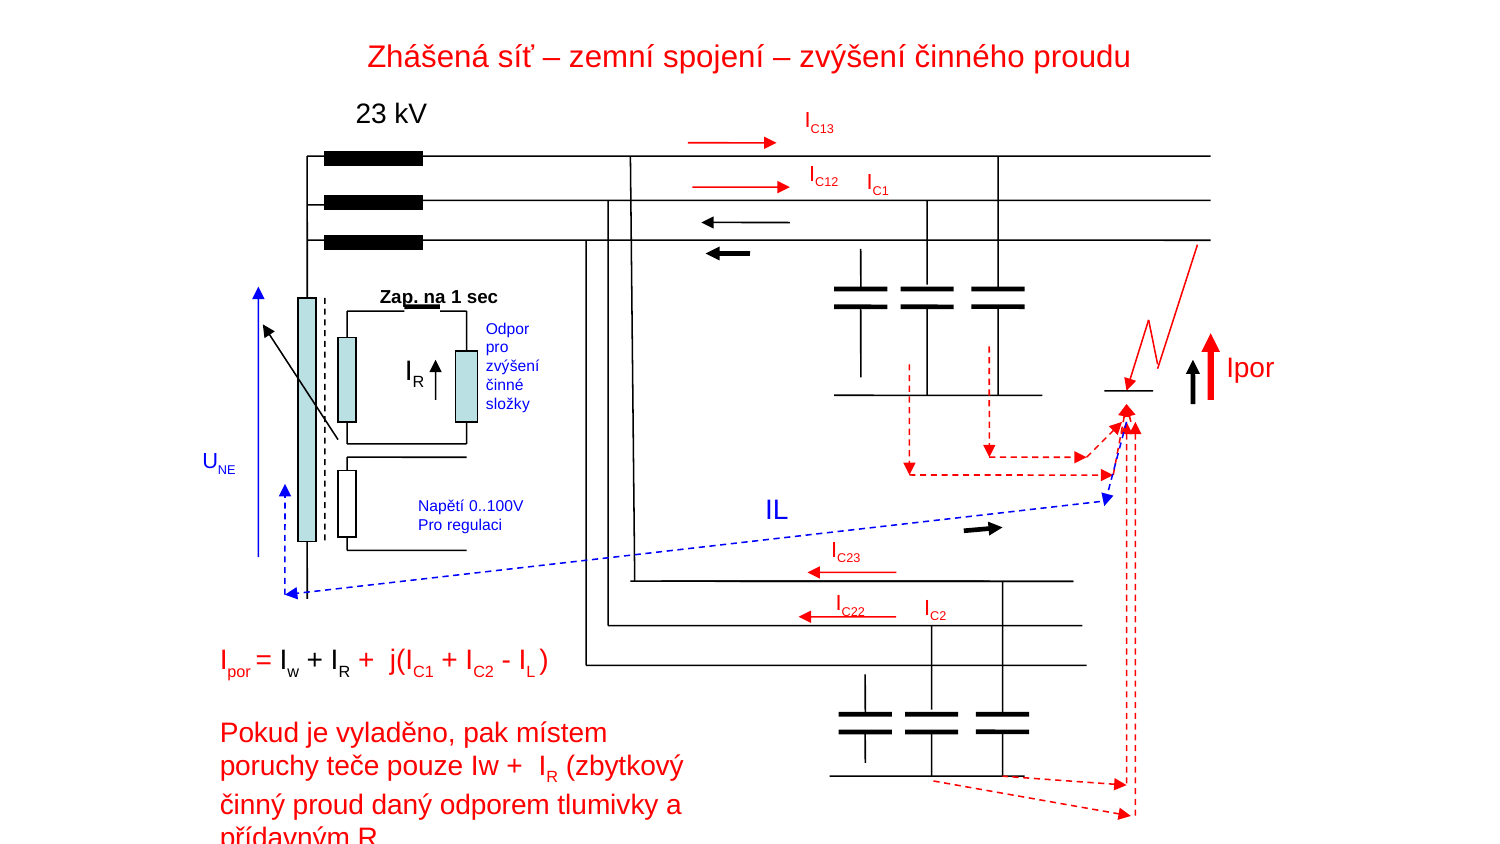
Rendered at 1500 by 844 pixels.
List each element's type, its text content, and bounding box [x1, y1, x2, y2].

text_box 23 kV [340, 87, 443, 137]
text_box Ipor [1211, 342, 1290, 391]
text_box [1108, 778, 1127, 791]
text_box [1186, 359, 1200, 405]
text_box IL [750, 483, 804, 533]
text_box [1118, 404, 1126, 417]
text_box IC22 [820, 581, 897, 626]
text_box [705, 247, 751, 260]
text_box [1108, 421, 1123, 436]
text_box [1204, 333, 1216, 400]
text_box [701, 216, 790, 229]
text_box [252, 286, 265, 558]
text_box Odpor pro zvýšení činné složky [471, 311, 564, 420]
text_box [298, 297, 316, 404]
text_box [338, 337, 356, 422]
text_box [1113, 807, 1131, 820]
text_box [1123, 404, 1136, 422]
text_box Zap. na 1 sec [365, 276, 514, 315]
text_box Ipor = Iw + IR + j(IC1 + IC2 - IL ) Pokud je vyladěno, pak místem poruchy teče pouze Iw + IR (zbytkový činný proud daný odporem tlumivky a přídavným R [205, 634, 706, 844]
text_box [324, 196, 423, 210]
text_box [324, 151, 423, 166]
text_box [798, 610, 820, 623]
text_box [1124, 321, 1149, 390]
text_box Napětí 0..100V Pro regulaci [403, 488, 539, 541]
text_box [1098, 468, 1113, 482]
text_box [1101, 486, 1114, 507]
text_box [687, 136, 777, 149]
text_box [1067, 451, 1086, 464]
text_box IC23 [816, 528, 892, 573]
text_box [298, 380, 316, 542]
text_box IC13 [789, 98, 866, 143]
text_box [455, 350, 478, 422]
text_box [1120, 422, 1131, 440]
text_box [692, 180, 790, 194]
text_box [963, 522, 1003, 535]
text_box [338, 470, 356, 537]
text_box IC2 [909, 585, 985, 631]
text_box [1129, 421, 1142, 440]
text_box [807, 568, 820, 579]
text_box IC1 [851, 160, 928, 205]
text_box IR [389, 344, 440, 398]
text_box IC12 [794, 151, 870, 197]
text_box [983, 444, 996, 457]
text_box [324, 235, 423, 250]
text_box UNE [187, 439, 254, 485]
text_box [284, 587, 304, 600]
text_box [903, 462, 916, 475]
title Zhášená síť – zemní spojení – zvýšení činného proudu [243, 33, 1257, 77]
text_box [262, 324, 339, 440]
text_box [278, 483, 292, 497]
